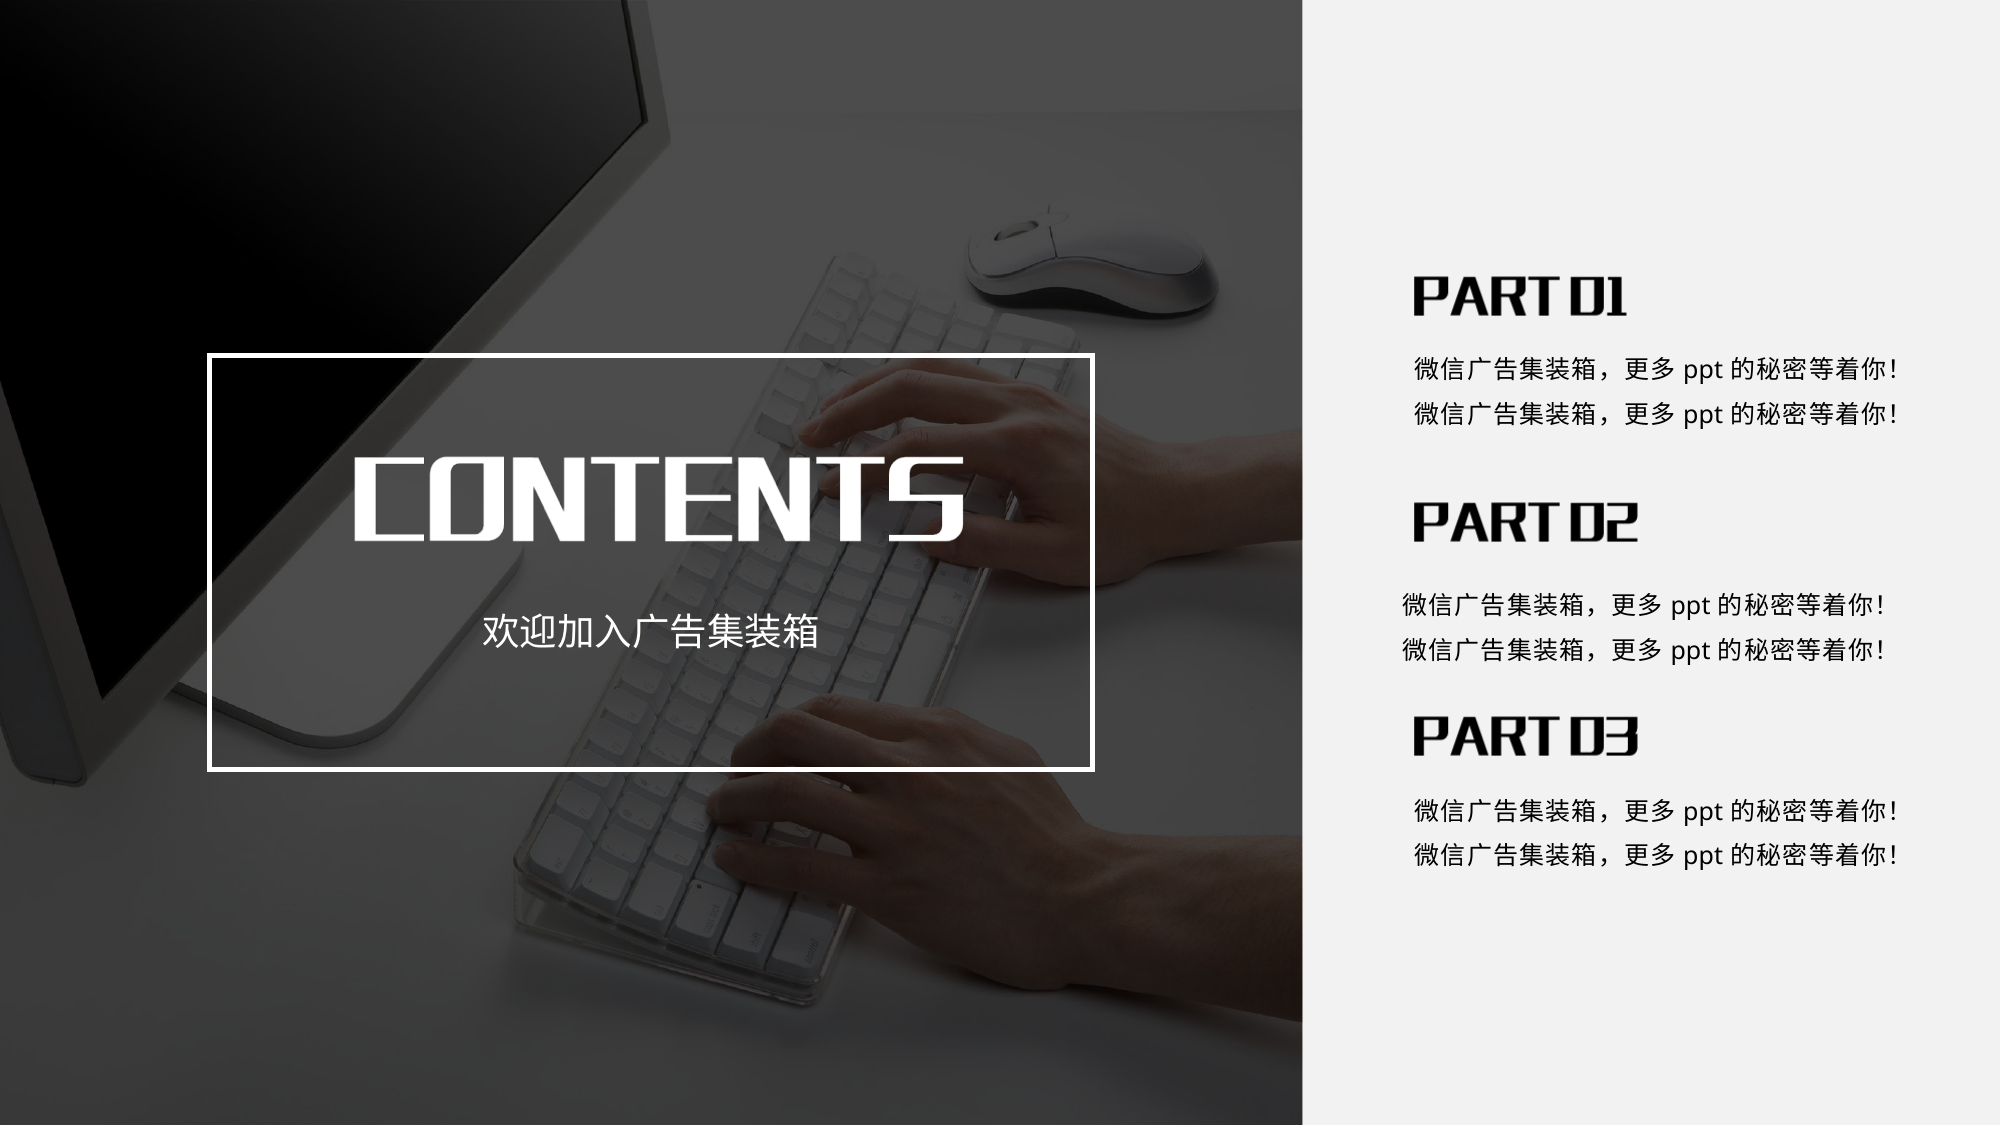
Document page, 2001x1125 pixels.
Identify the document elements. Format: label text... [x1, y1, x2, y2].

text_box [0, 0, 1303, 1125]
text_box 微信广告集装箱，更多ppt的秘密等着你！微信广告集装箱，更多ppt的秘密等着你！ [1387, 566, 1890, 672]
picture [295, 421, 1021, 615]
picture [1387, 486, 1664, 575]
picture [1387, 700, 1665, 789]
text_box 微信广告集装箱，更多ppt的秘密等着你！微信广告集装箱，更多ppt的秘密等着你！ [1400, 331, 1903, 437]
text_box 微信广告集装箱，更多ppt的秘密等着你！微信广告集装箱，更多ppt的秘密等着你！ [1400, 772, 1903, 878]
picture [1387, 260, 1652, 349]
